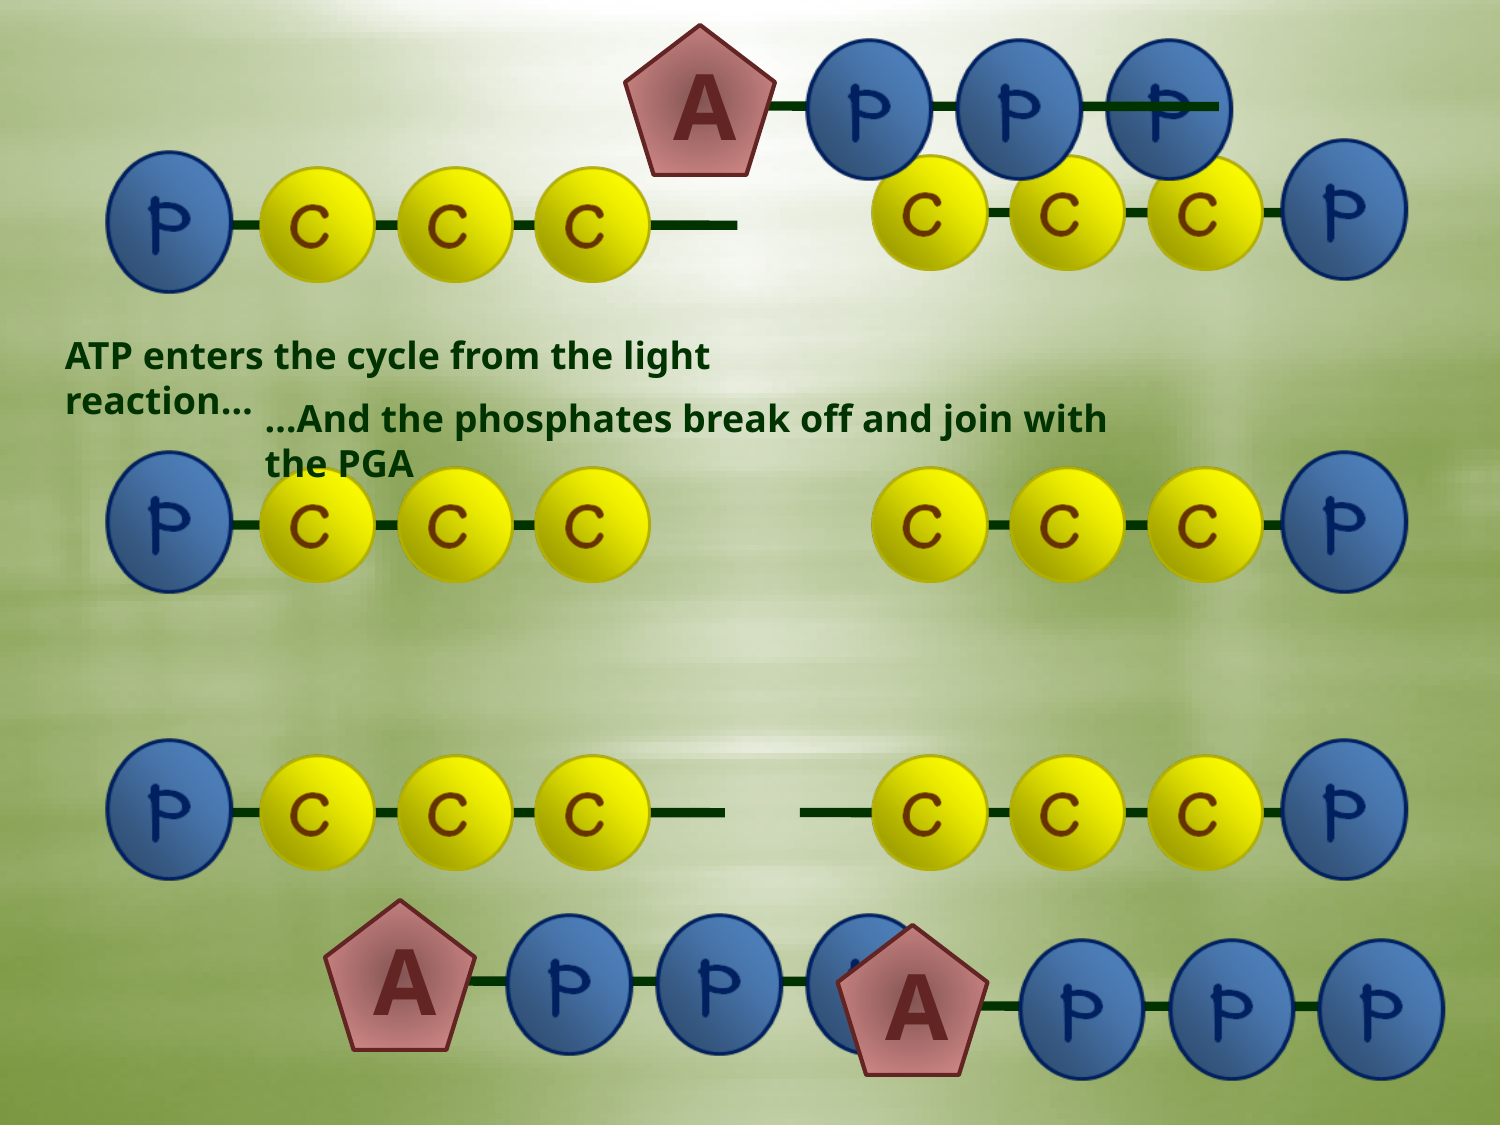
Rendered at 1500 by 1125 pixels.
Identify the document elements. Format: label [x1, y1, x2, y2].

picture [0, 0, 1500, 1125]
text_box [324, 899, 920, 1057]
text_box [849, 449, 1424, 595]
text_box [87, 449, 657, 595]
text_box [87, 149, 657, 295]
text_box [87, 737, 657, 882]
text_box [849, 737, 1424, 882]
text_box [849, 137, 1424, 282]
text_box [624, 24, 1220, 182]
text_box [837, 924, 1432, 1082]
